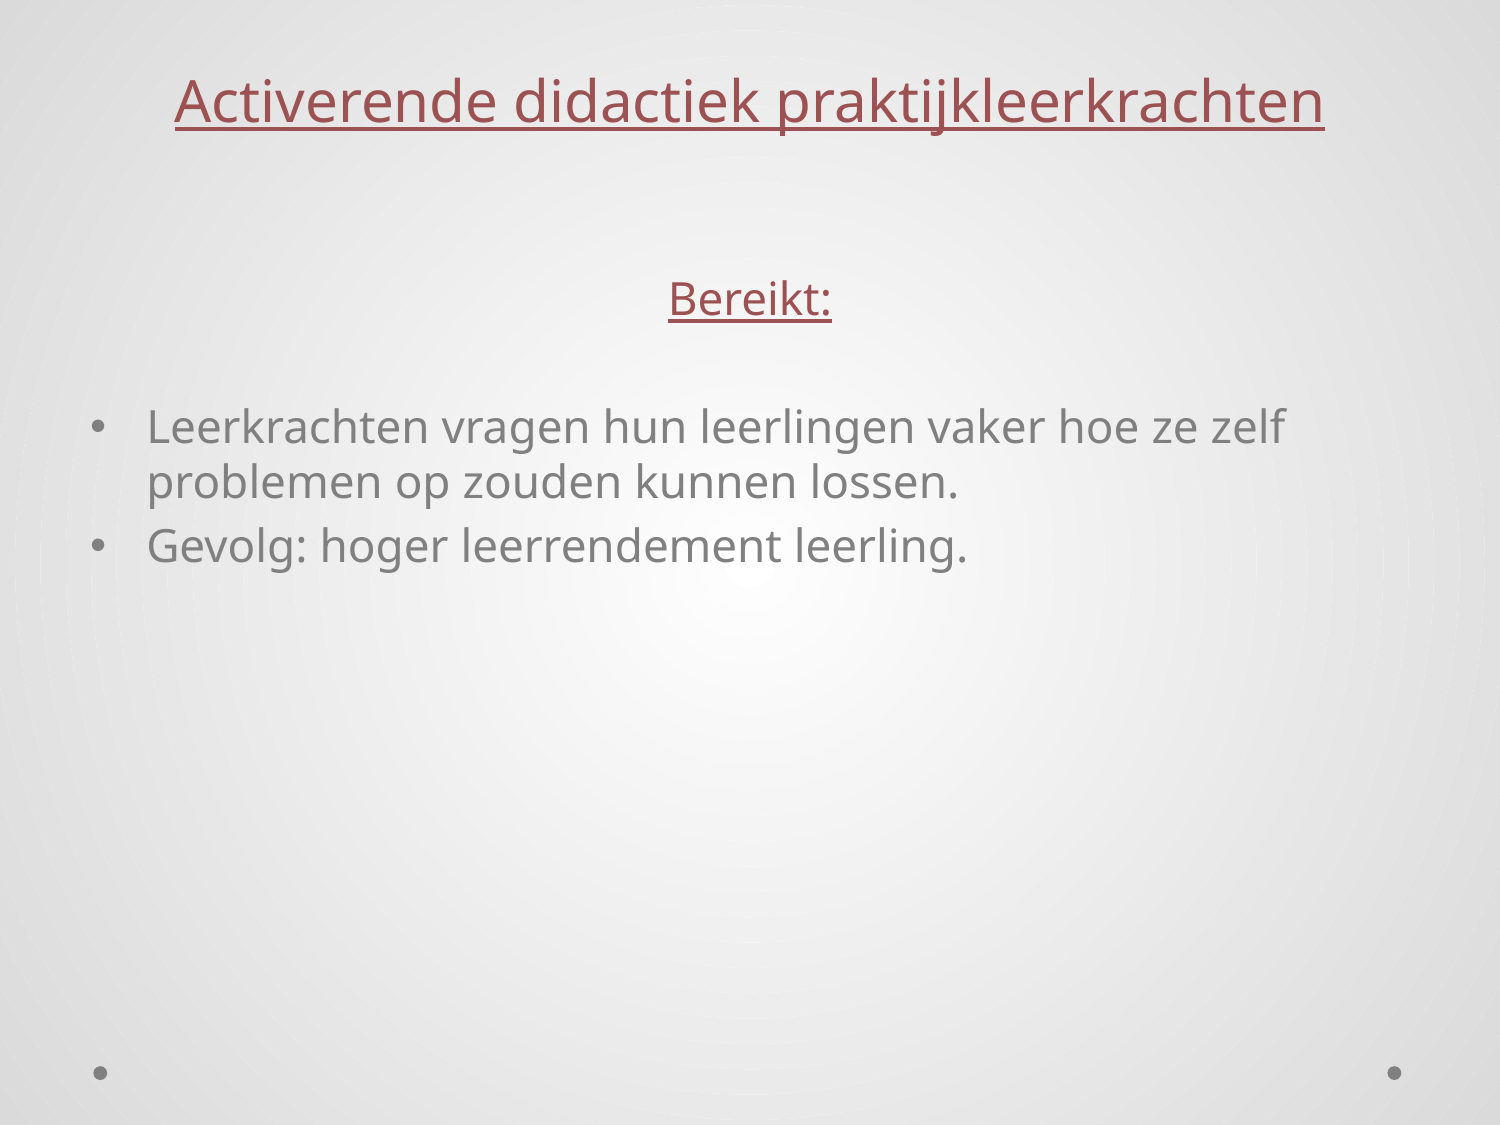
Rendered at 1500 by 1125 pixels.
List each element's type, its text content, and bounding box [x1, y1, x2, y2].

title Activerende didactiek praktijkleerkrachten [75, 0, 1425, 262]
list Bereikt: Leerkrachten vragen hun leerlingen vaker hoe ze zelf problemen op zouden kunnen lossen. Gevolg: hoger leerrendement leerling. [75, 262, 1425, 1005]
